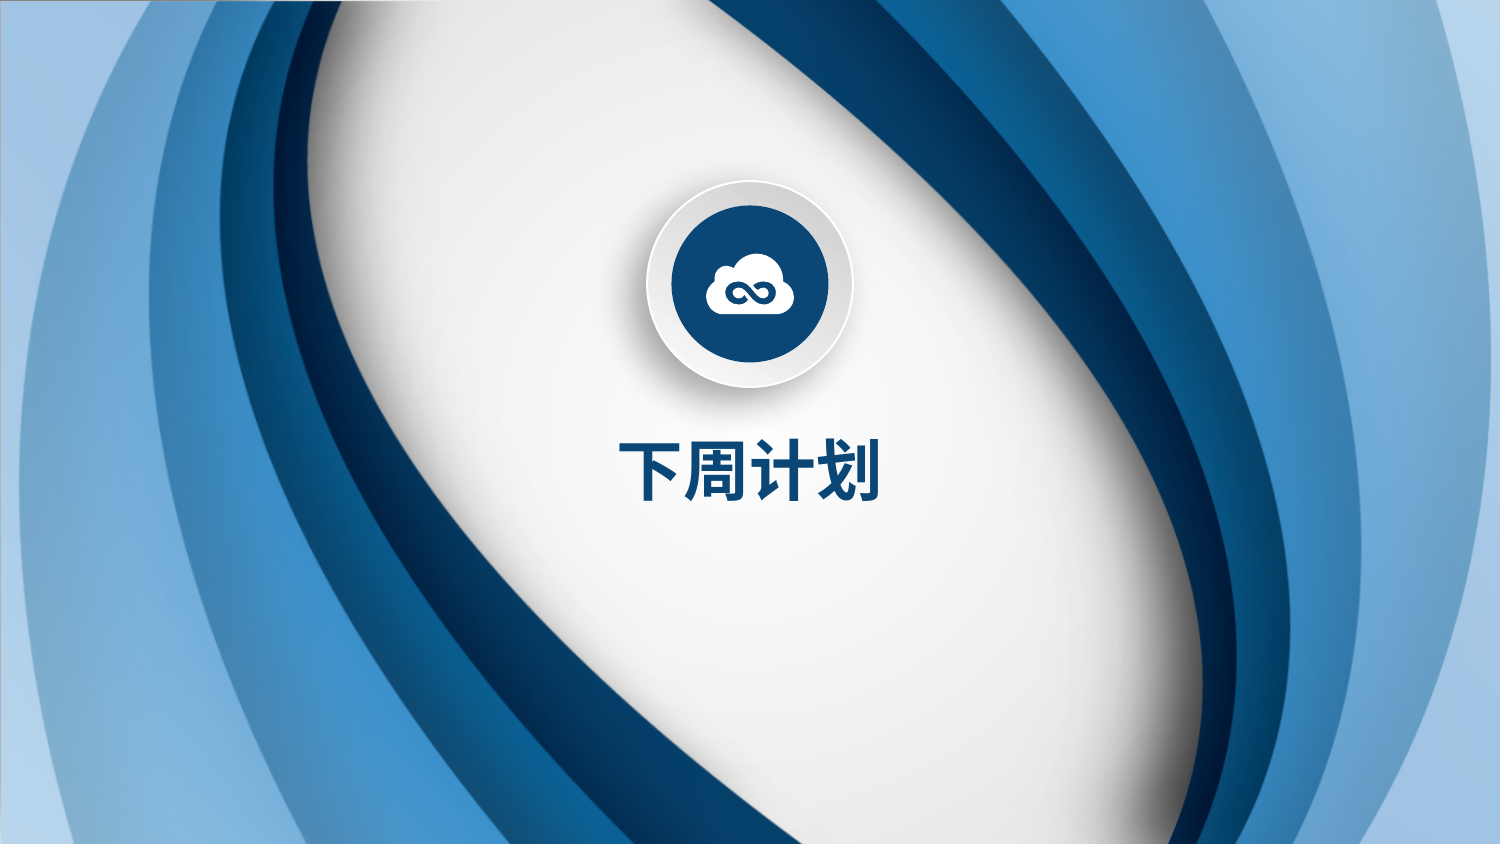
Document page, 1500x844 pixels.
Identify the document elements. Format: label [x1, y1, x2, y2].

text_box [647, 181, 853, 387]
picture [0, 0, 1500, 844]
